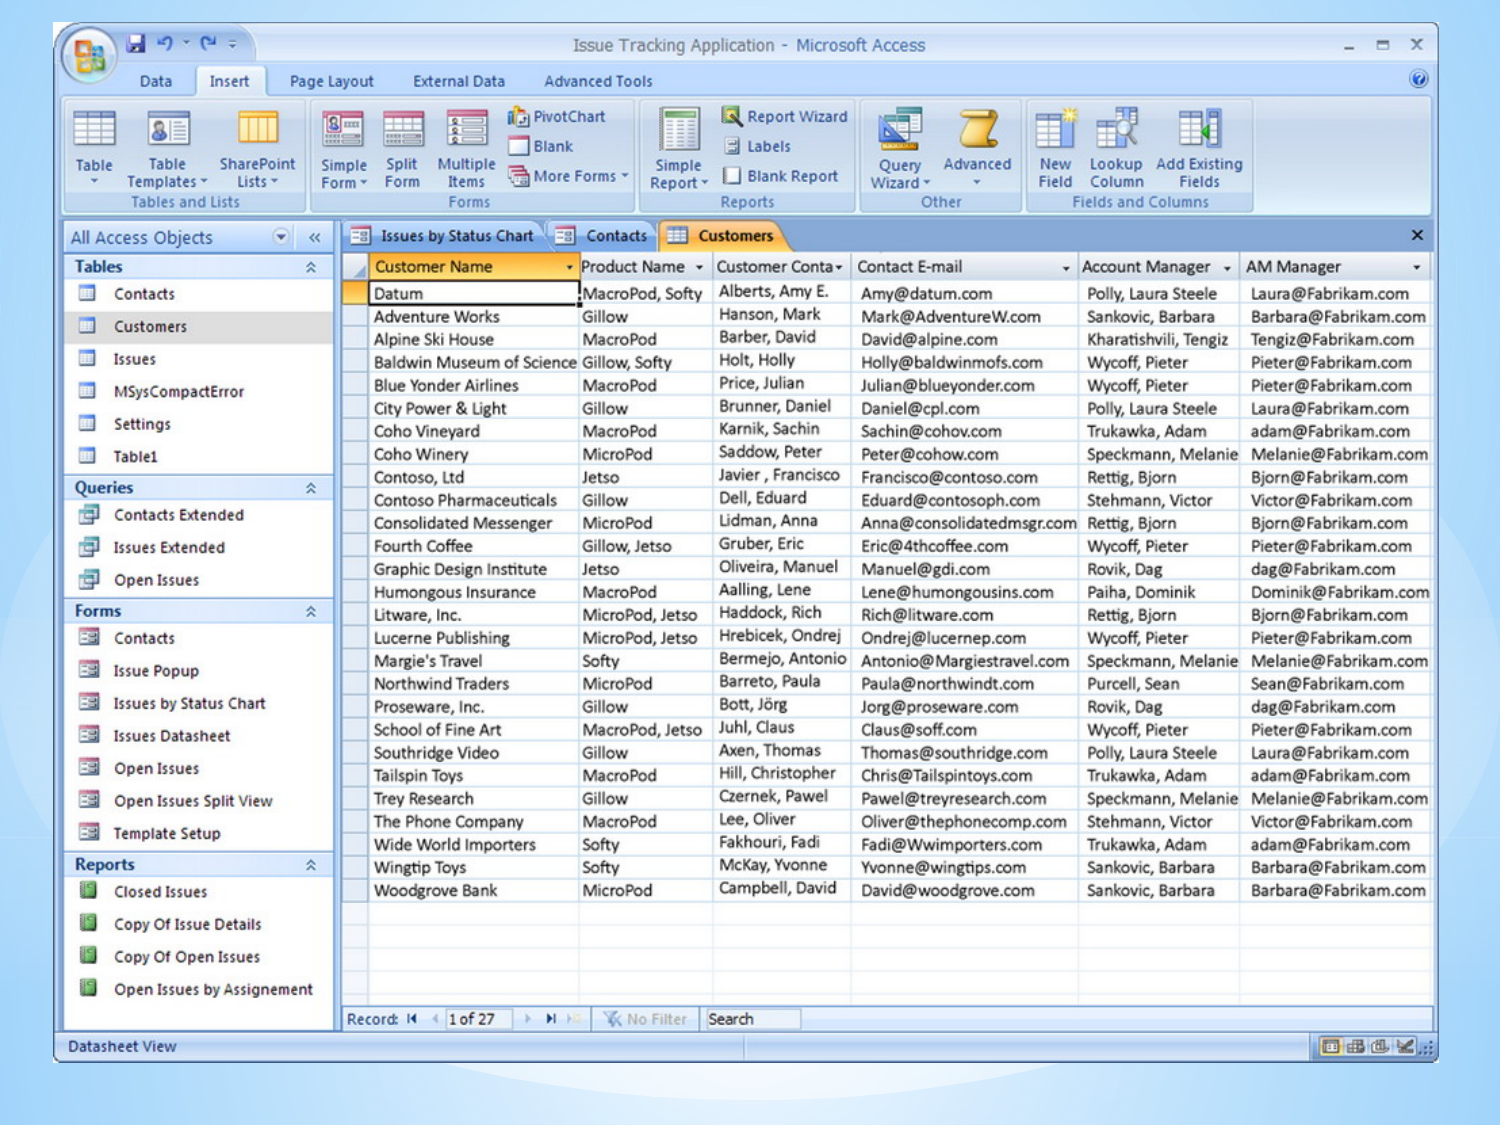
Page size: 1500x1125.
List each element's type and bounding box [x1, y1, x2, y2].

picture [52, 22, 1440, 1063]
